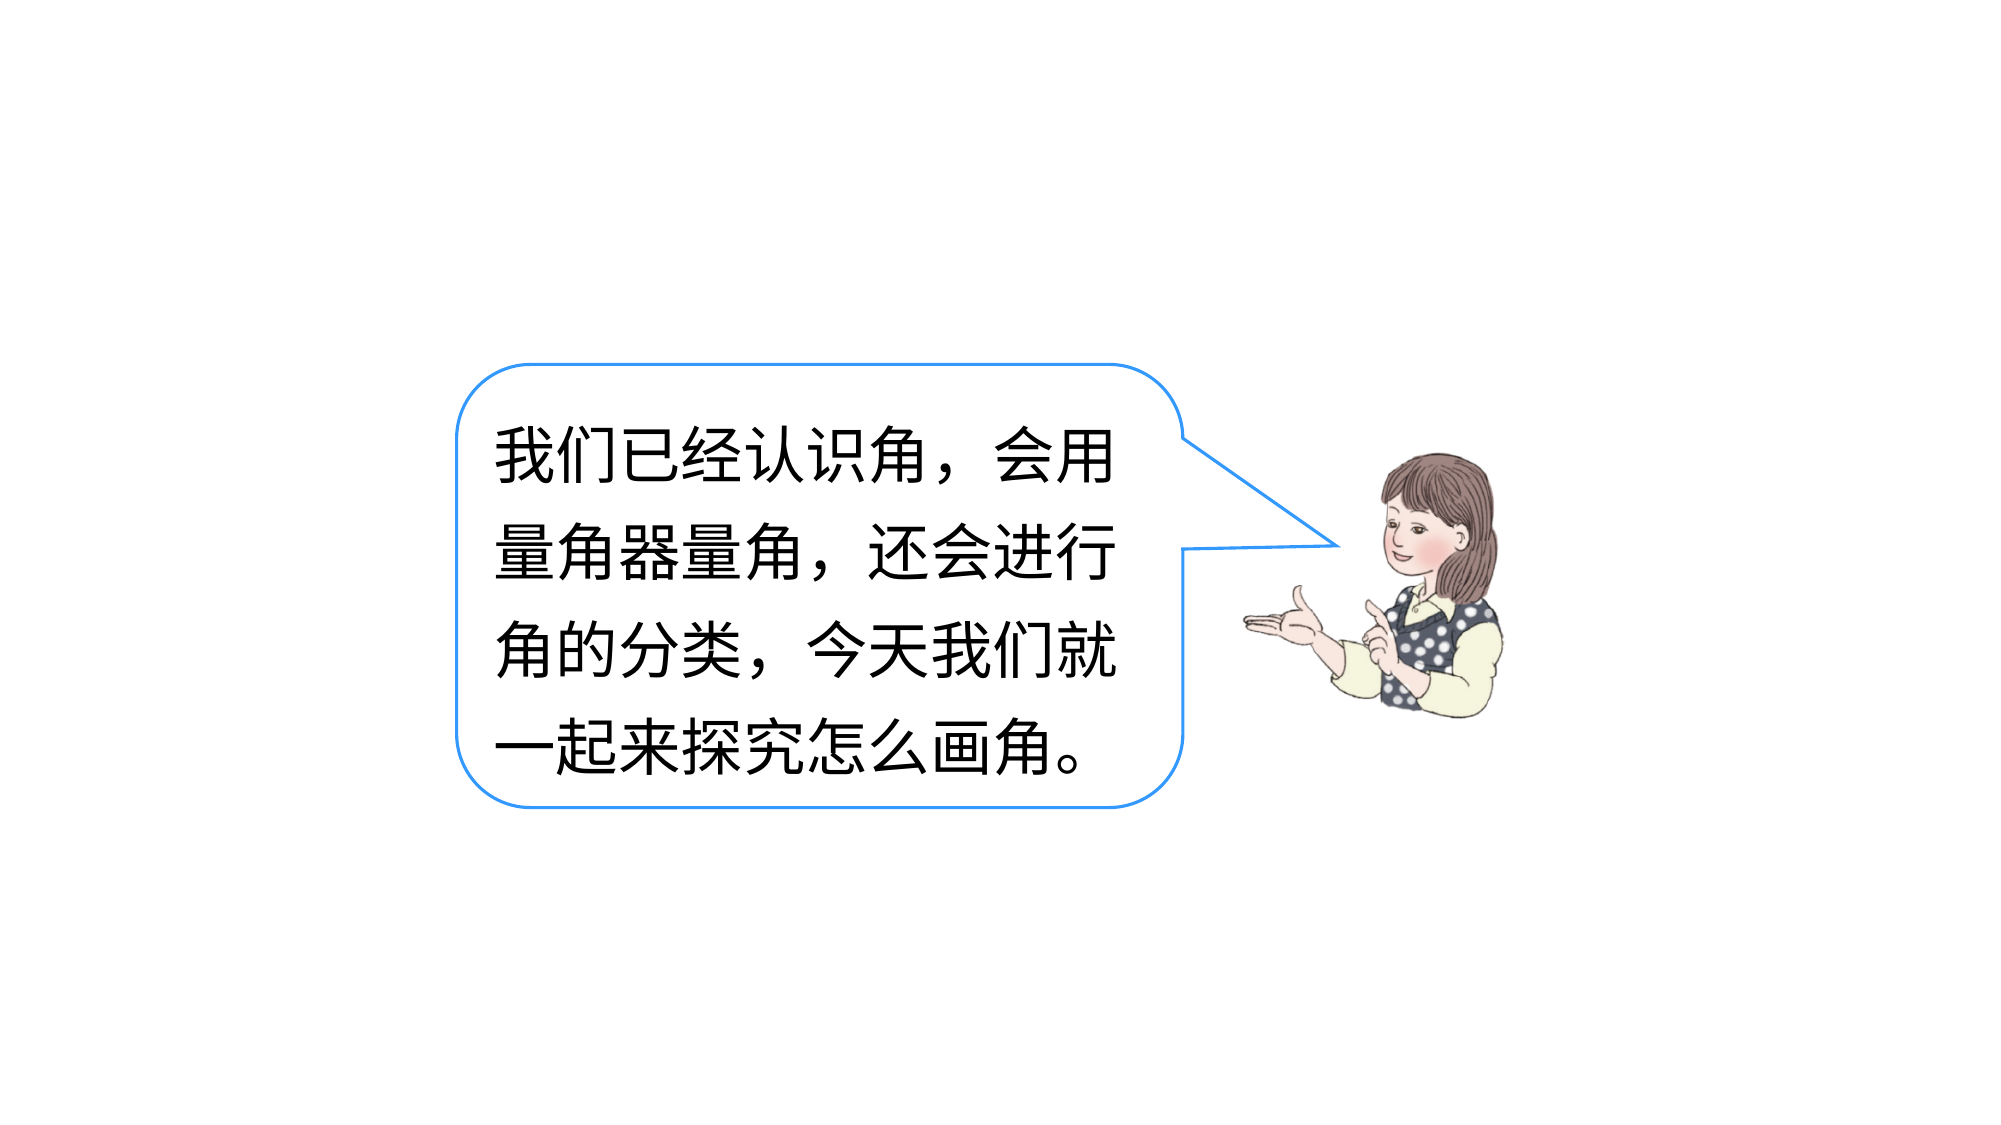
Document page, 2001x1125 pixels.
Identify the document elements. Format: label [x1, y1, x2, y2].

text_box [456, 364, 1512, 808]
